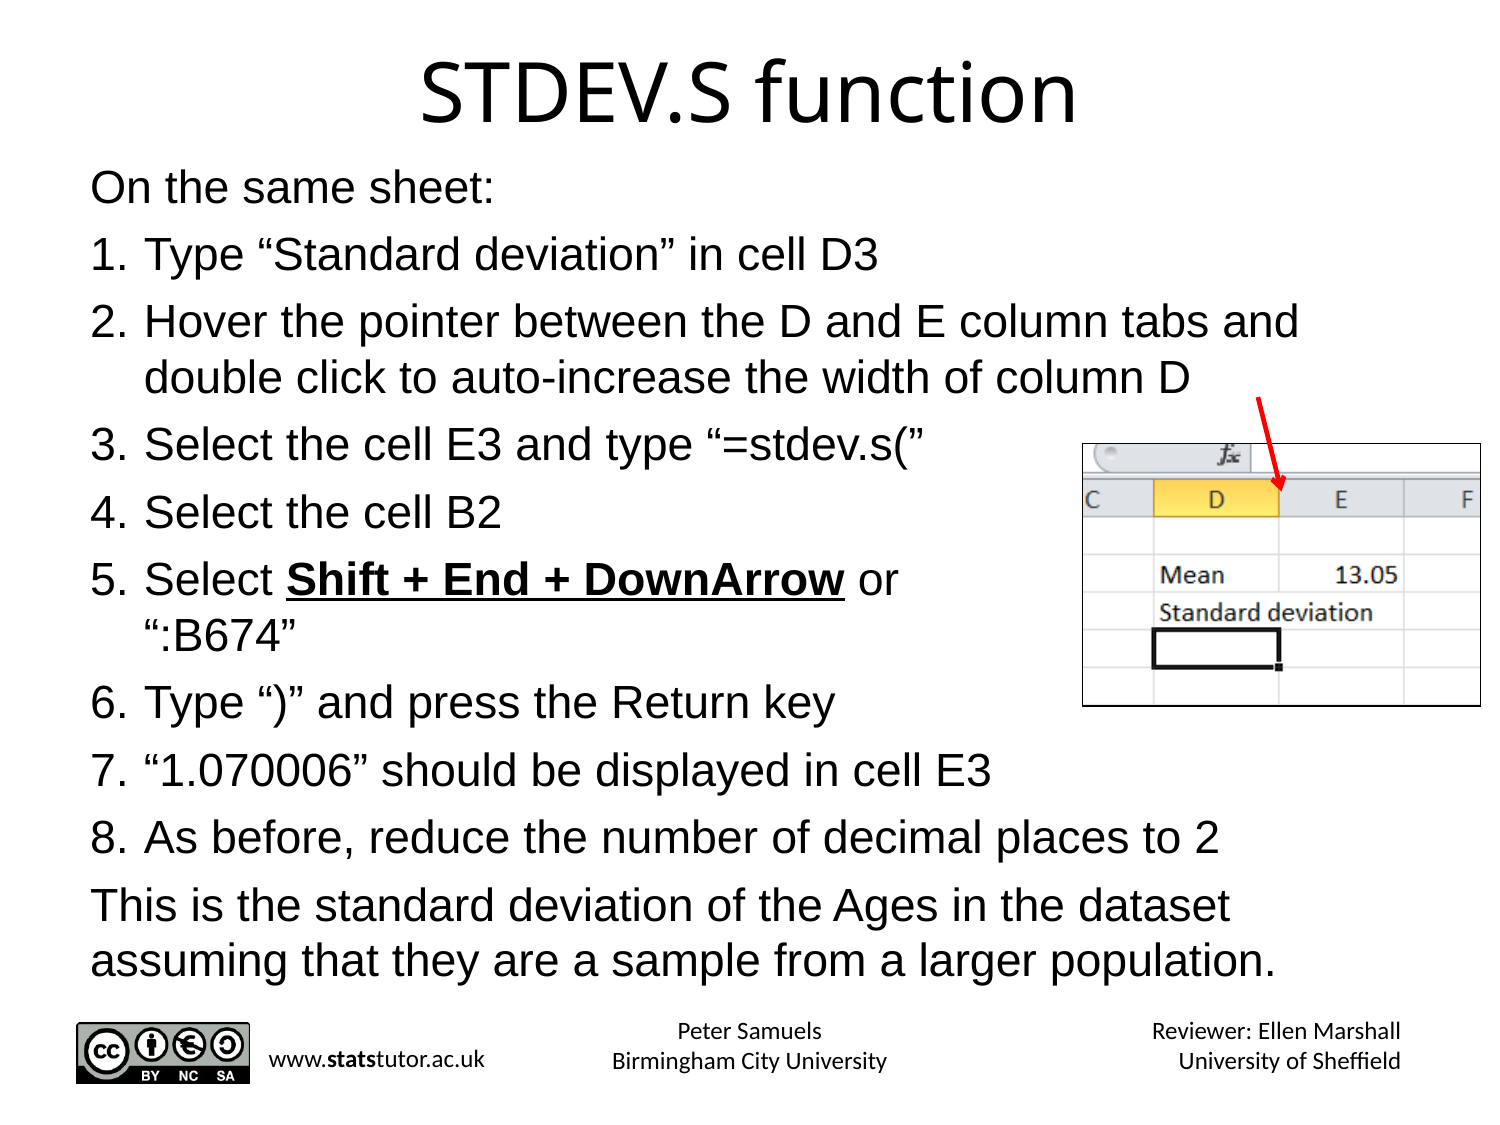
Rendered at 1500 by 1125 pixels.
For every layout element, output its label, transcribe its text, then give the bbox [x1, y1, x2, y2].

text_box Peter Samuels Birmingham City University [549, 1007, 951, 1083]
picture [1082, 444, 1481, 706]
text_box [1257, 396, 1282, 492]
list On the same sheet: Type “Standard deviation” in cell D3 Hover the pointer between the D and E column tabs and double click to auto-increase the width of column D Select the cell E3 and type “=stdev.s(” Select the cell B2 Select Shift + End + DownArrow or enter “:B674” Type “)” and press the Return key “1.070006” should be displayed in cell E3 As before, reduce the number of decimal places to 2 This is the standard deviation of the Ages in the dataset assuming that they are a sample from a larger population. [75, 149, 1436, 1000]
text_box www.statstutor.ac.uk [254, 1035, 550, 1080]
picture [76, 1022, 251, 1084]
title STDEV.S function [75, 30, 1425, 147]
text_box Reviewer: Ellen Marshall University of Sheffield [1038, 1007, 1417, 1083]
